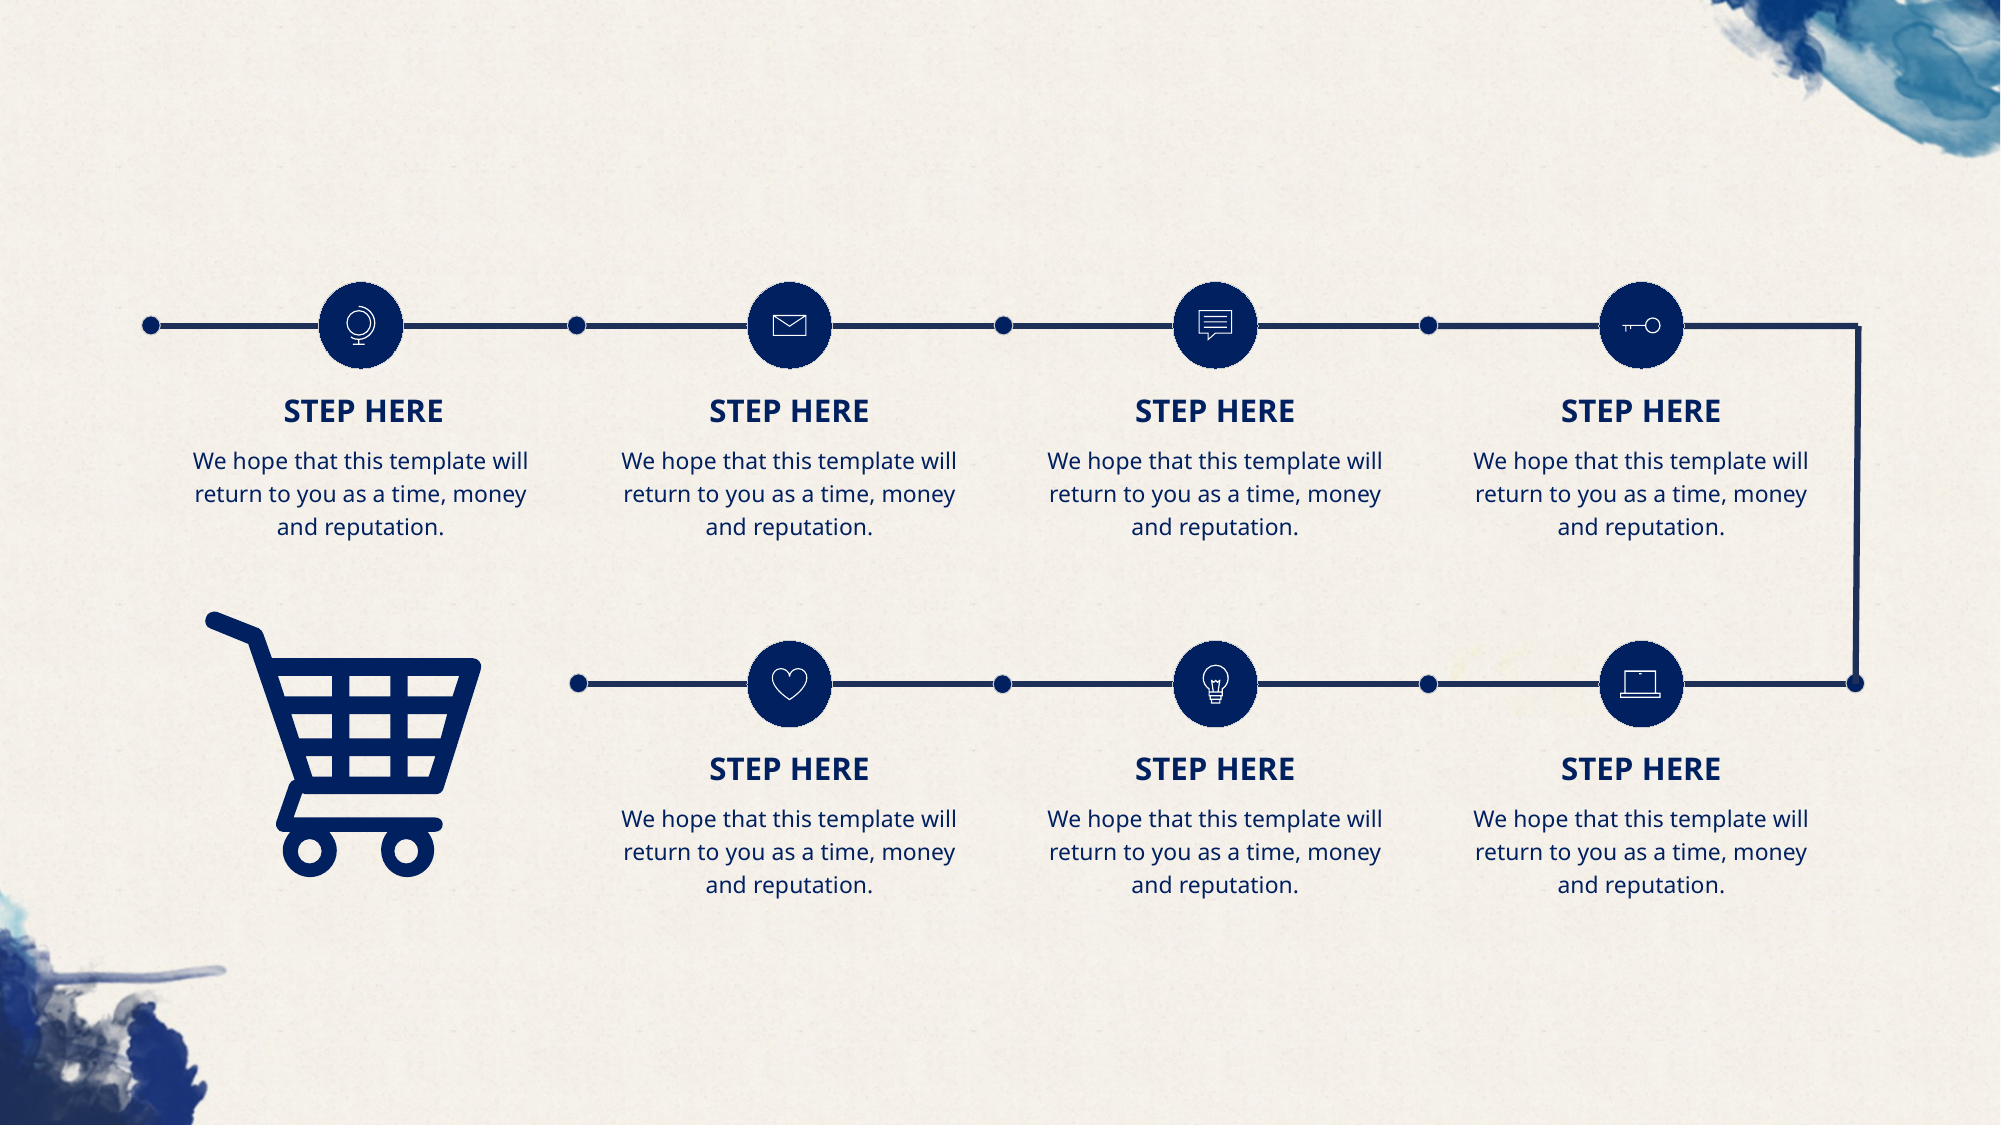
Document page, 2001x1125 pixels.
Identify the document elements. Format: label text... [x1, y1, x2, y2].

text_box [746, 640, 833, 728]
text_box We hope that this template will return to you as a time, money and reputation. [1462, 794, 1821, 905]
text_box STEP HERE [578, 743, 1002, 794]
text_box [1259, 315, 1598, 335]
text_box STEP HERE [1430, 385, 1853, 436]
text_box We hope that this template will return to you as a time, money and reputation. [1036, 436, 1395, 547]
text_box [1172, 640, 1259, 728]
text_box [1598, 640, 1685, 728]
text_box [318, 281, 404, 370]
text_box STEP HERE [1003, 743, 1427, 794]
text_box STEP HERE [1430, 743, 1853, 794]
picture [0, 0, 2001, 1125]
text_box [833, 315, 1172, 335]
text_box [404, 315, 746, 335]
text_box STEP HERE [578, 385, 1002, 436]
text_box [1172, 281, 1259, 370]
text_box We hope that this template will return to you as a time, money and reputation. [610, 436, 969, 547]
text_box STEP HERE [152, 385, 576, 436]
text_box We hope that this template will return to you as a time, money and reputation. [610, 794, 969, 905]
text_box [1259, 673, 1598, 694]
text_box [569, 673, 746, 694]
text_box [1685, 315, 1859, 335]
text_box We hope that this template will return to you as a time, money and reputation. [181, 436, 540, 547]
text_box STEP HERE [1003, 385, 1427, 436]
text_box We hope that this template will return to you as a time, money and reputation. [1036, 794, 1395, 905]
text_box We hope that this template will return to you as a time, money and reputation. [1462, 436, 1821, 547]
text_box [1685, 673, 1865, 694]
text_box [205, 611, 482, 878]
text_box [141, 315, 318, 335]
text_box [746, 281, 833, 370]
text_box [1598, 281, 1685, 370]
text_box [833, 673, 1172, 694]
